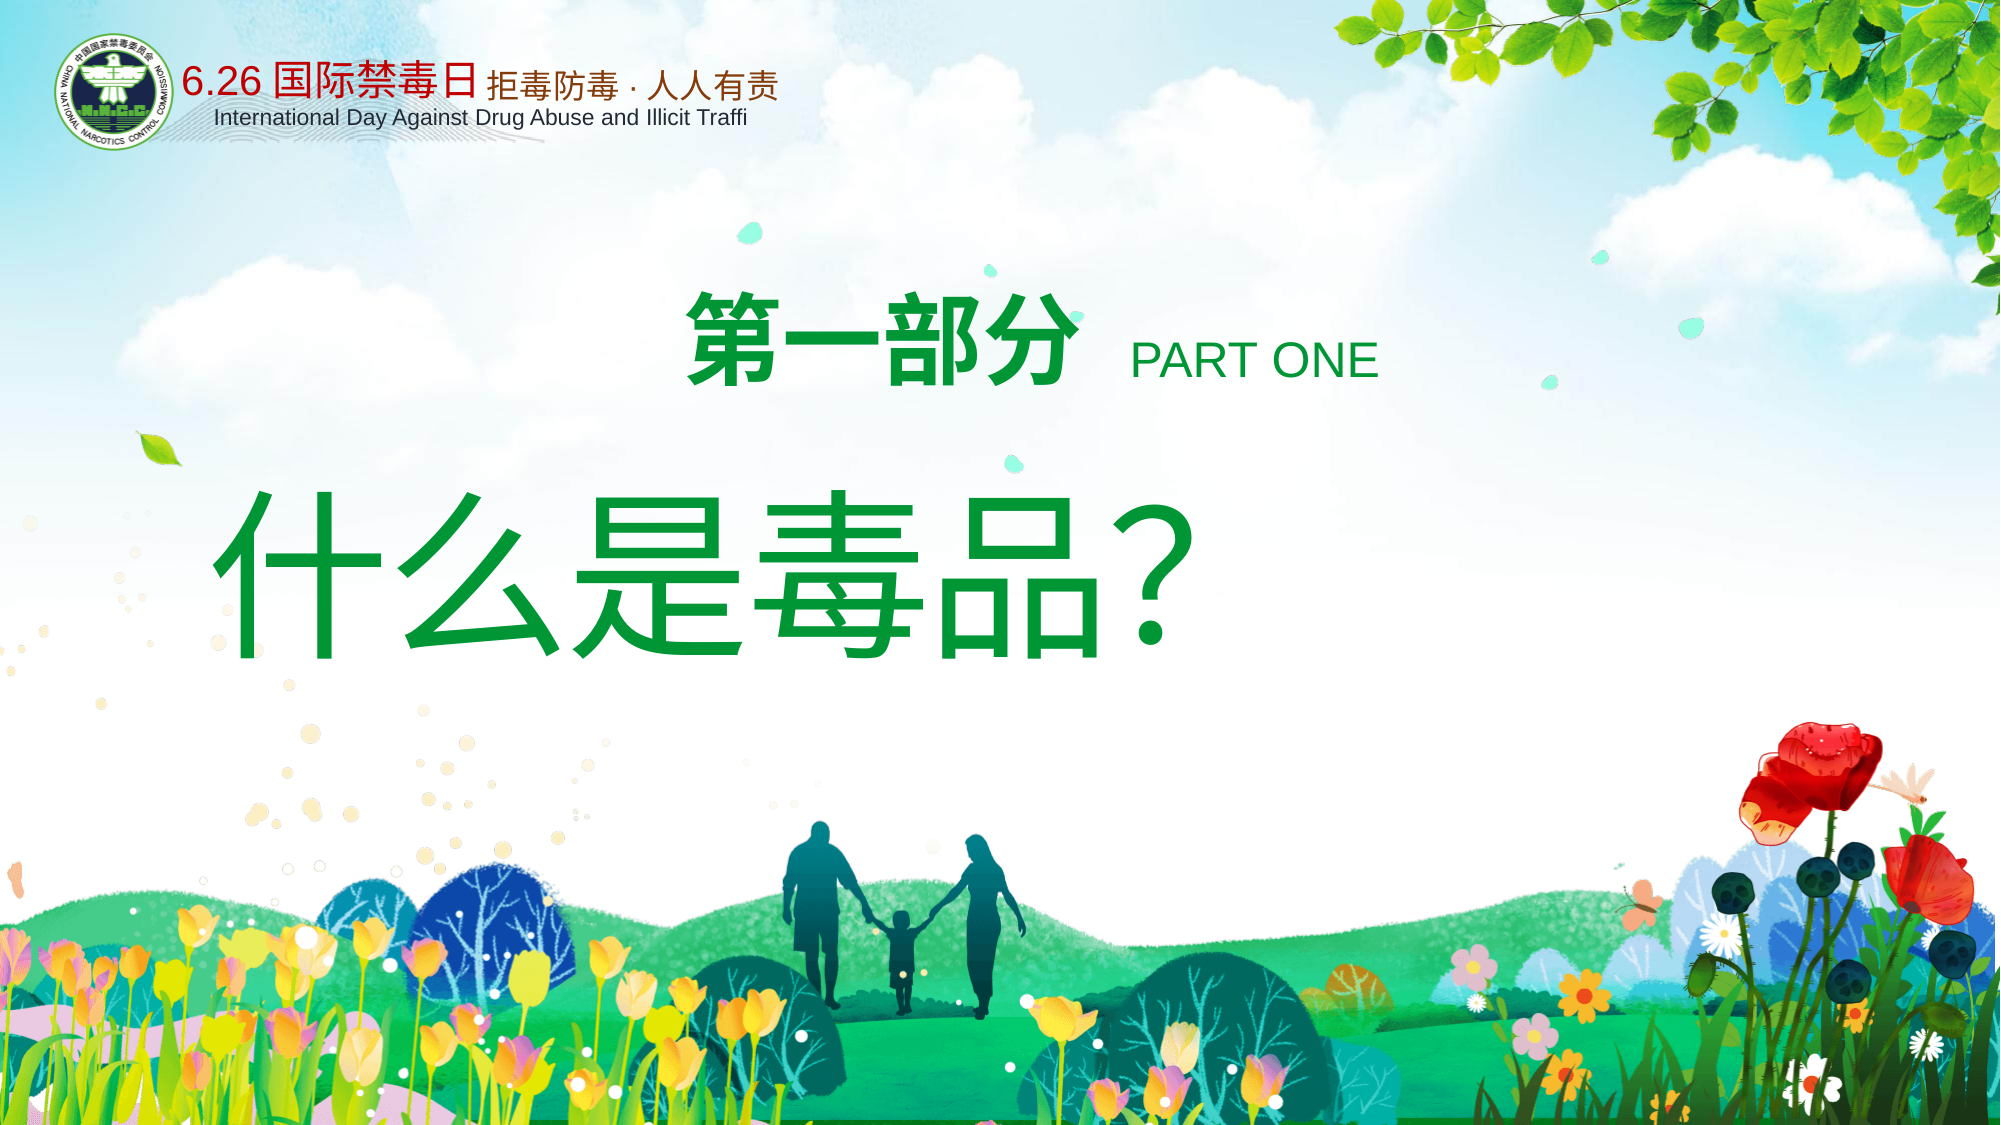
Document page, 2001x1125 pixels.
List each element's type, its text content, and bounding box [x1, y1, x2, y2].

text_box 第一部分 PART ONE [667, 270, 1395, 406]
text_box International Day Against Drug Abuse and Illicit Traffi [589, 94, 763, 137]
text_box 什么是毒品？ [191, 453, 1809, 730]
text_box 拒毒防毒·人人有责 [589, 50, 891, 113]
picture [0, 0, 2000, 1125]
